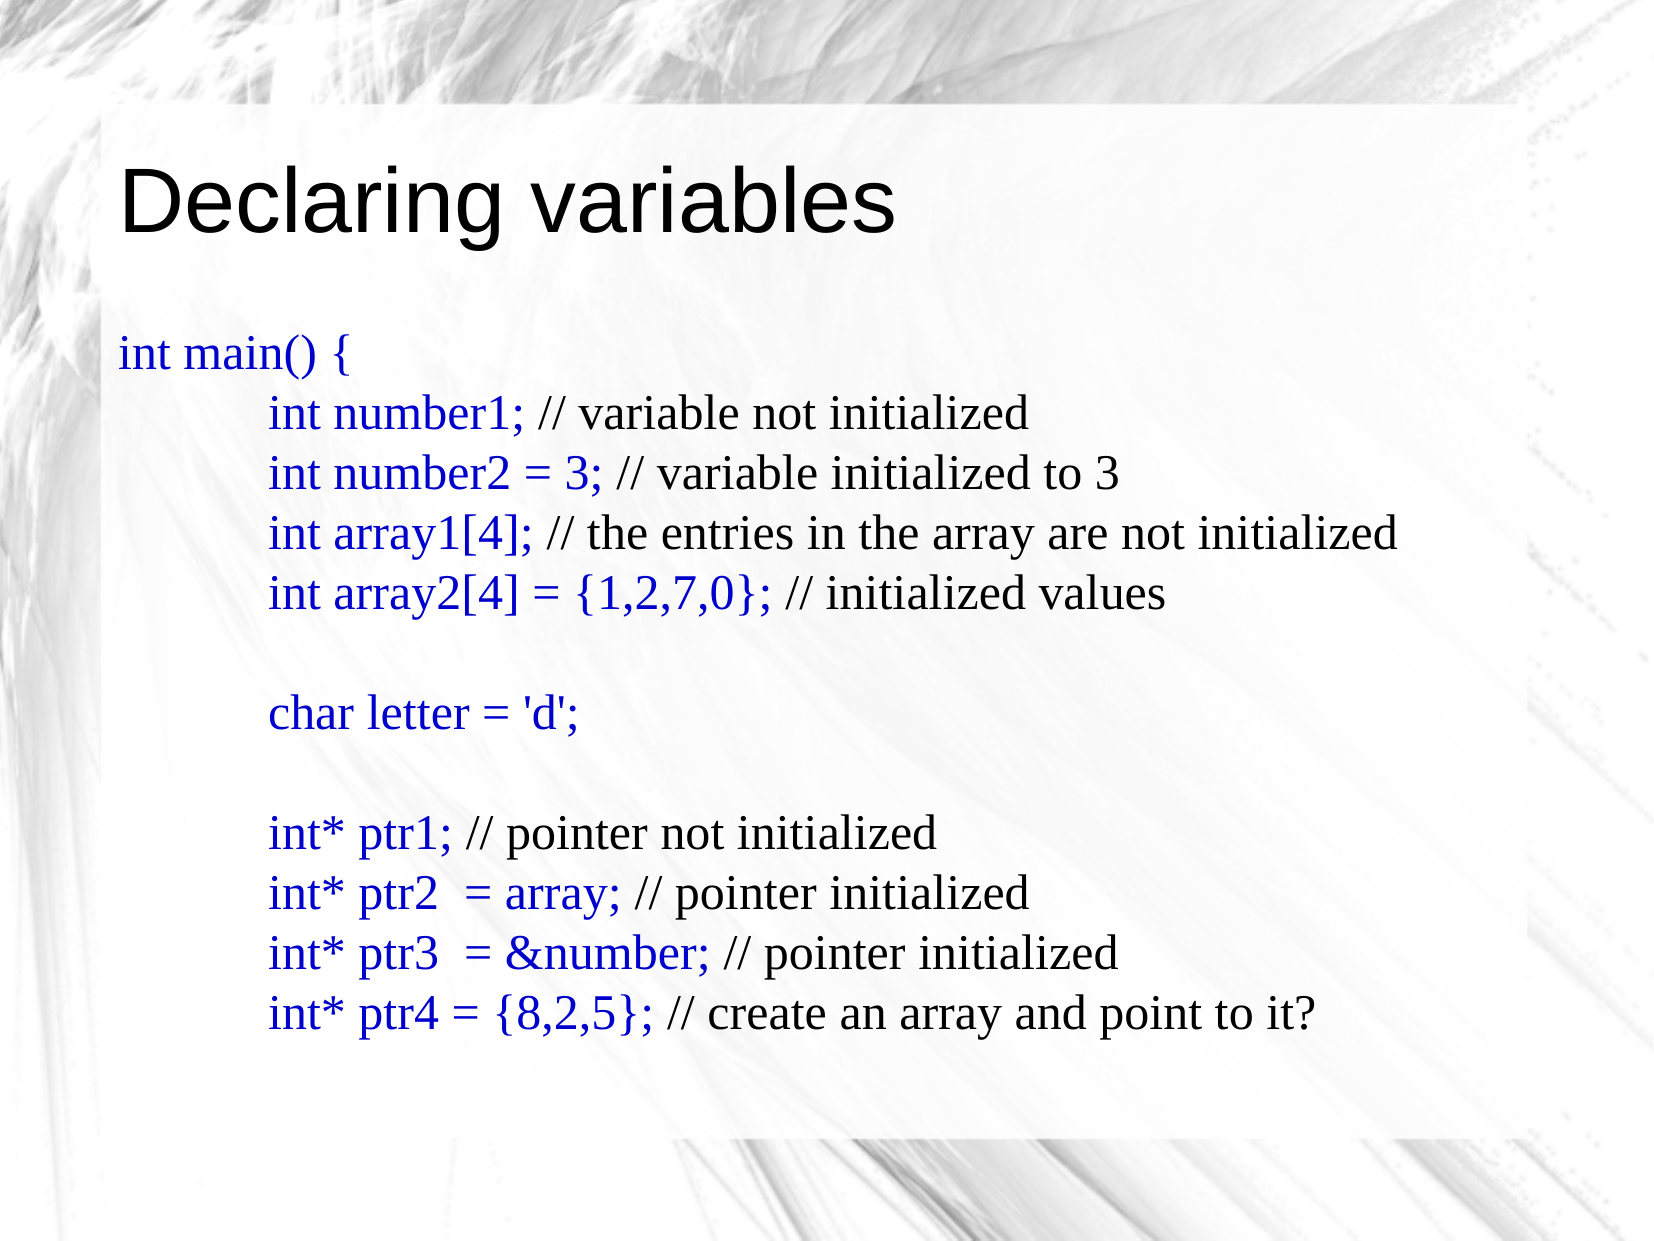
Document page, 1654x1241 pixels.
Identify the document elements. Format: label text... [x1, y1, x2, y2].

title Declaring variables [118, 112, 1506, 281]
list int main() { int number1; // variable not initialized int number2 = 3; // variable initialized to 3 int array1[4]; // the entries in the array are not initialized int array2[4] = {1,2,7,0}; // initialized values char letter = 'd'; int* ptr1; // pointer not initialized int* ptr2 = array; // pointer initialized int* ptr3 = &number; // pointer initialized int* ptr4 = {8,2,5}; // create an array and point to it? [118, 319, 1571, 1109]
picture [0, 0, 1654, 1241]
